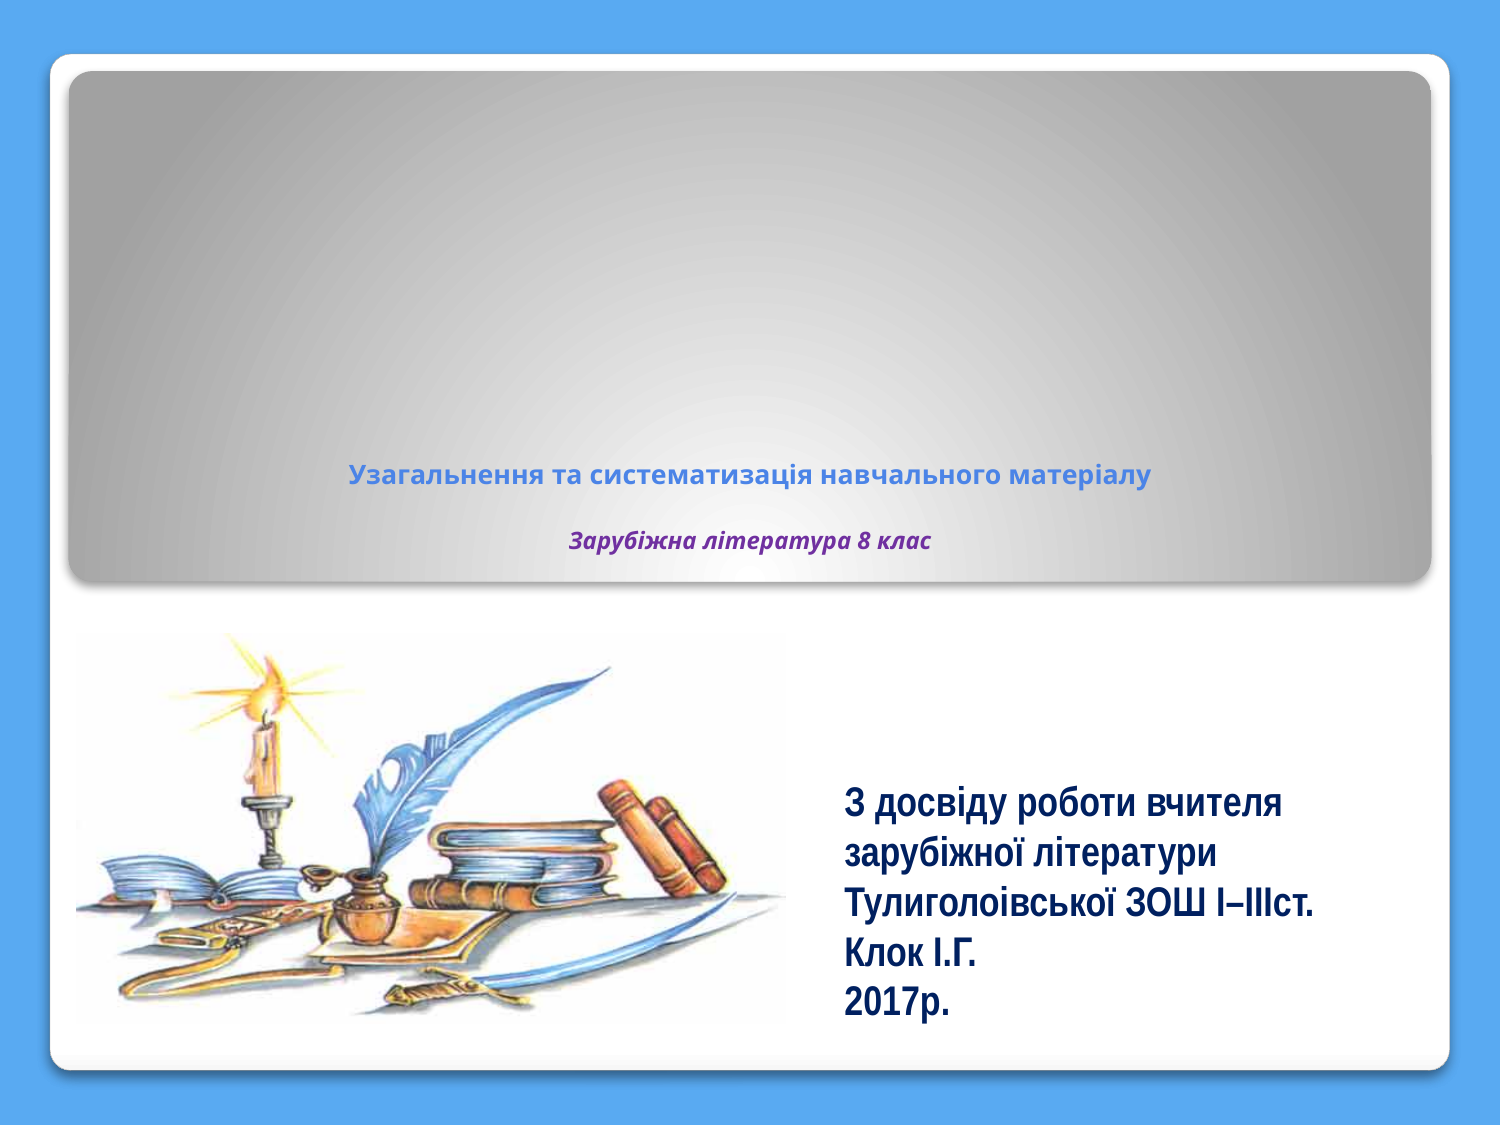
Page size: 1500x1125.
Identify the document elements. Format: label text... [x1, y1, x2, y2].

subtitle З досвіду роботи вчителя зарубіжної літератури Тулиголоівської ЗОШ І–ІІІст. Клок І.Г. 2017р. [809, 775, 1400, 1035]
picture [76, 633, 786, 1024]
title Узагальнення та систематизація навчального матеріалу Зарубіжна література 8 клас [112, 125, 1388, 591]
